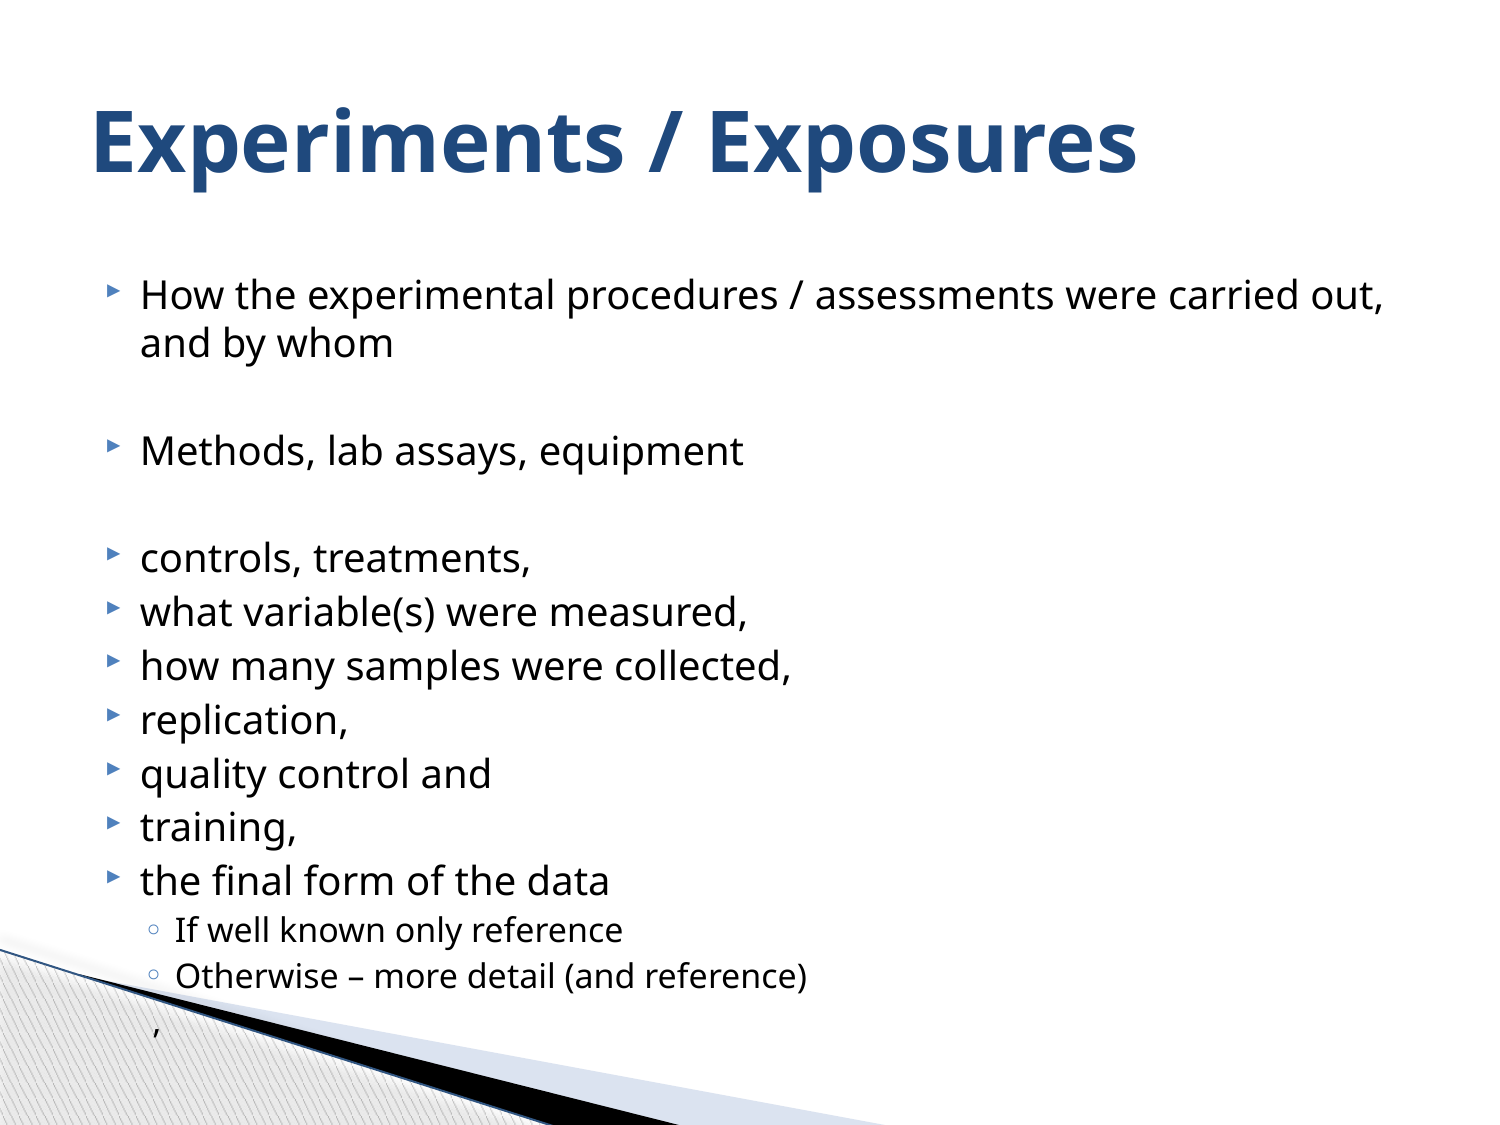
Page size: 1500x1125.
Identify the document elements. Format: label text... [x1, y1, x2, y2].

title Experiments / Exposures [75, 45, 1425, 233]
list How the experimental procedures / assessments were carried out, and by whom Methods, lab assays, equipment controls, treatments, what variable(s) were measured, how many samples were collected, replication, quality control and training, the final form of the data If well known only reference Otherwise – more detail (and reference) , [75, 262, 1425, 1059]
